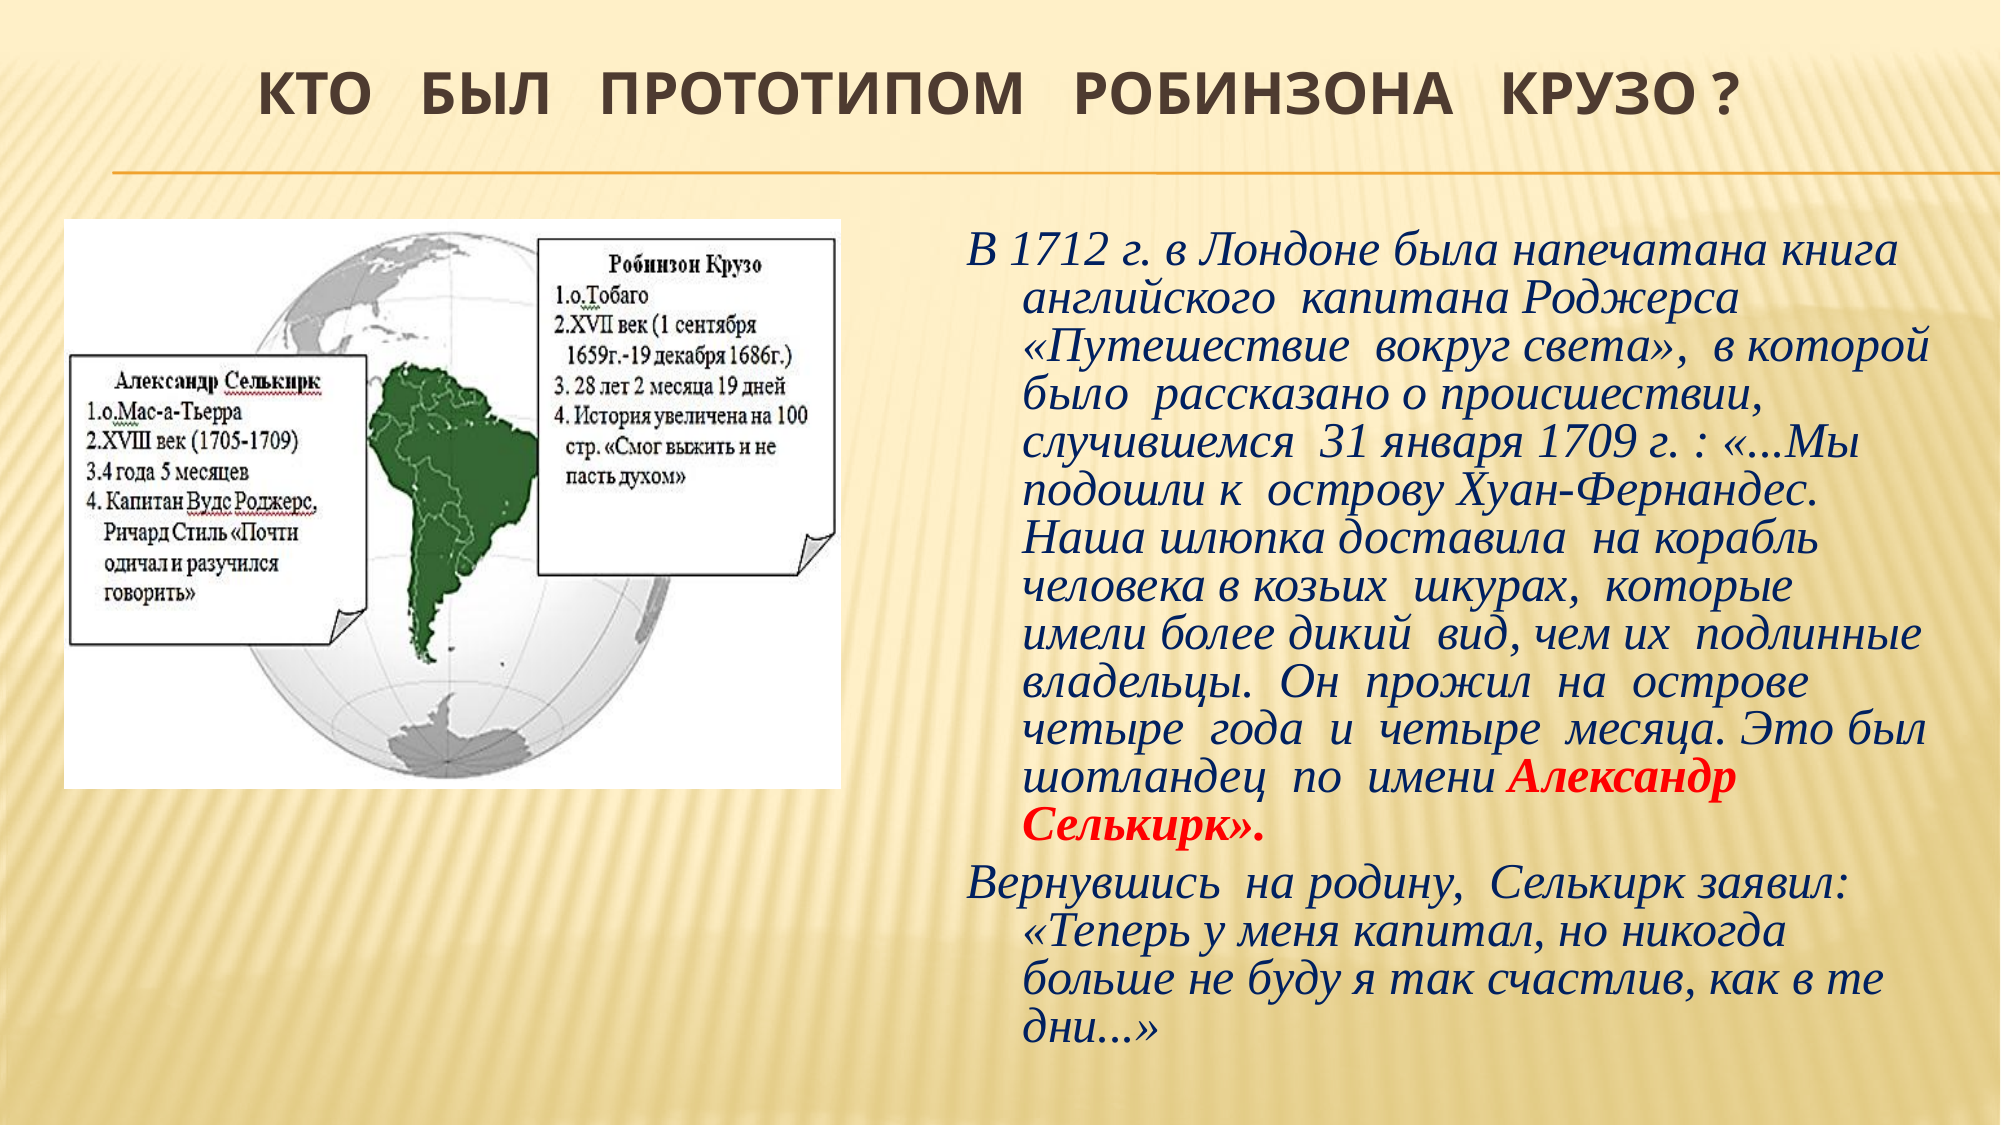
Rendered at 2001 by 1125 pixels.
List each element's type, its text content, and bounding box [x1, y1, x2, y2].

title КТО БЫЛ ПРОТОТИПОМ РОБИНЗОНА КРУЗО ? [34, 43, 1964, 139]
list В 1712 г. в Лондоне была напечатана книга английского капитана Роджерса «Путешествие вокруг света», в которой было рассказано о происшествии, случившемся 31 января 1709 г. : «...Мы подошли к острову Хуан-Фернандес. Наша шлюпка доставила на корабль человека в козьих шкурах, которые имели более дикий вид, чем их подлинные владельцы. Он прожил на острове четыре года и четыре месяца. Это был шотландец по имени Александр Селькирк». Вернувшись на родину, Селькирк заявил: «Теперь у меня капитал, но никогда больше не буду я так счастлив, как в те дни...» [951, 219, 1959, 1072]
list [64, 218, 841, 789]
